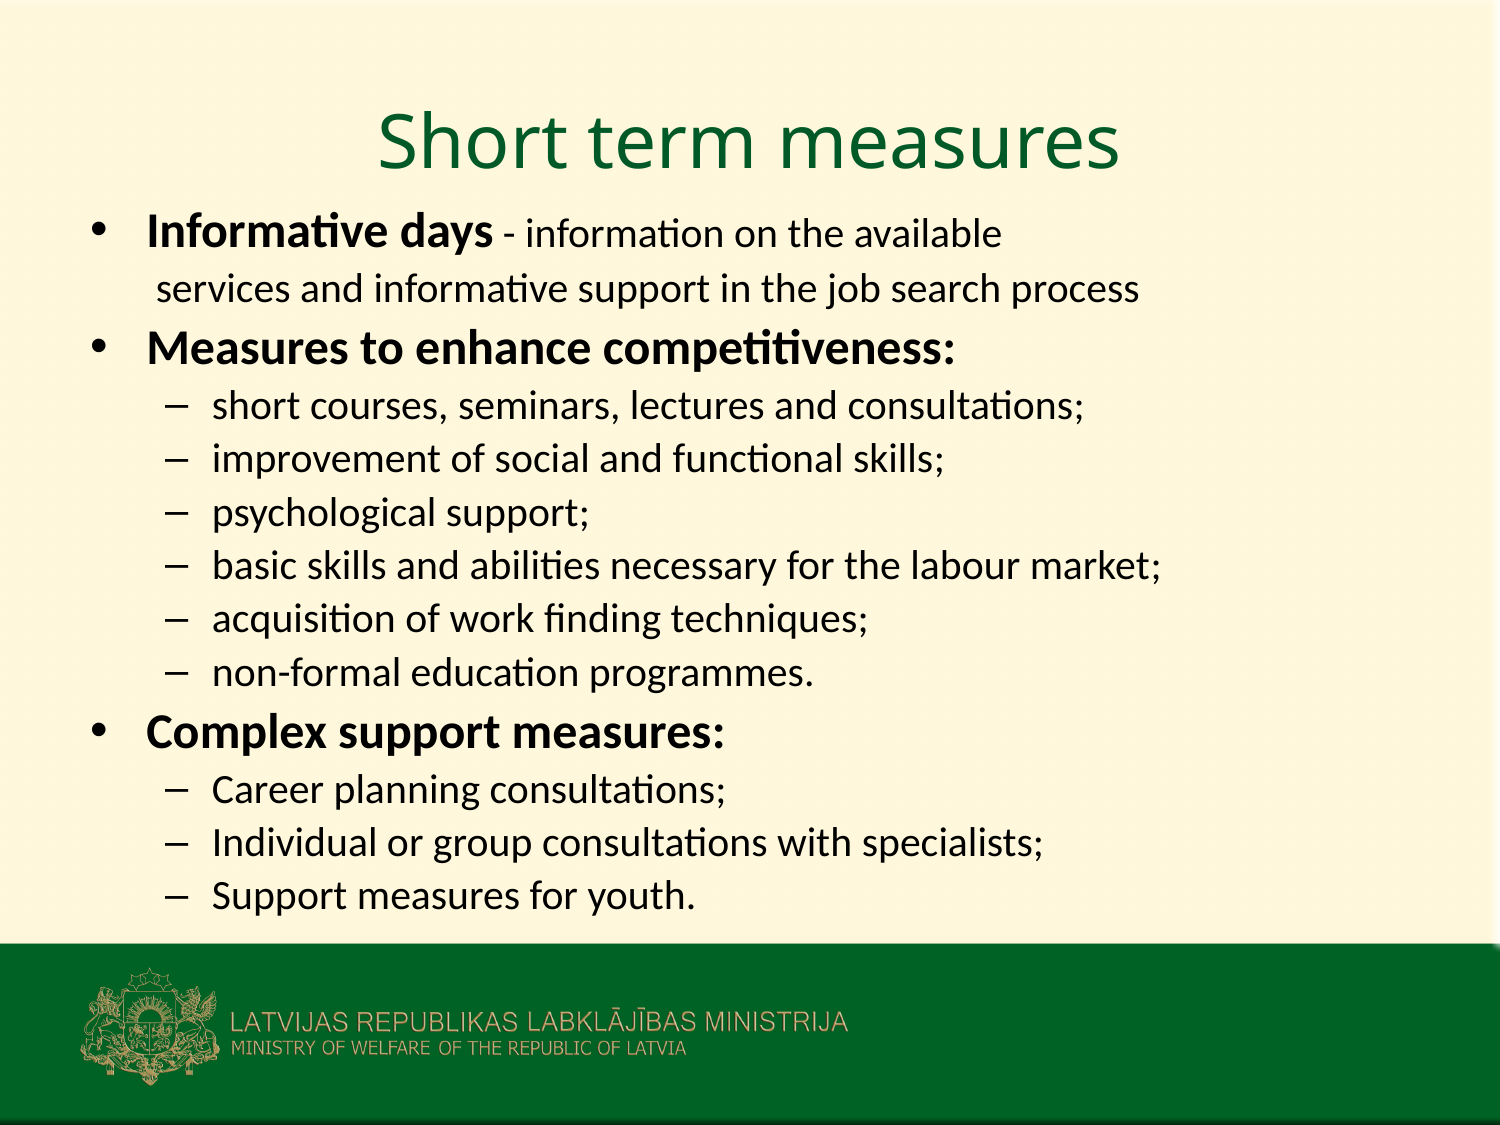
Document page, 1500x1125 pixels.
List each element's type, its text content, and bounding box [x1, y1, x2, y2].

title Short term measures [74, 44, 1426, 196]
list Informative days - information on the available services and informative support in the job search process Measures to enhance competitiveness: short courses, seminars, lectures and consultations; improvement of social and functional skills; psychological support; basic skills and abilities necessary for the labour market; acquisition of work finding techniques; non-formal education programmes. Complex support measures: Career planning consultations; Individual or group consultations with specialists; Support measures for youth. [74, 196, 1426, 1006]
picture [0, 0, 1500, 1125]
